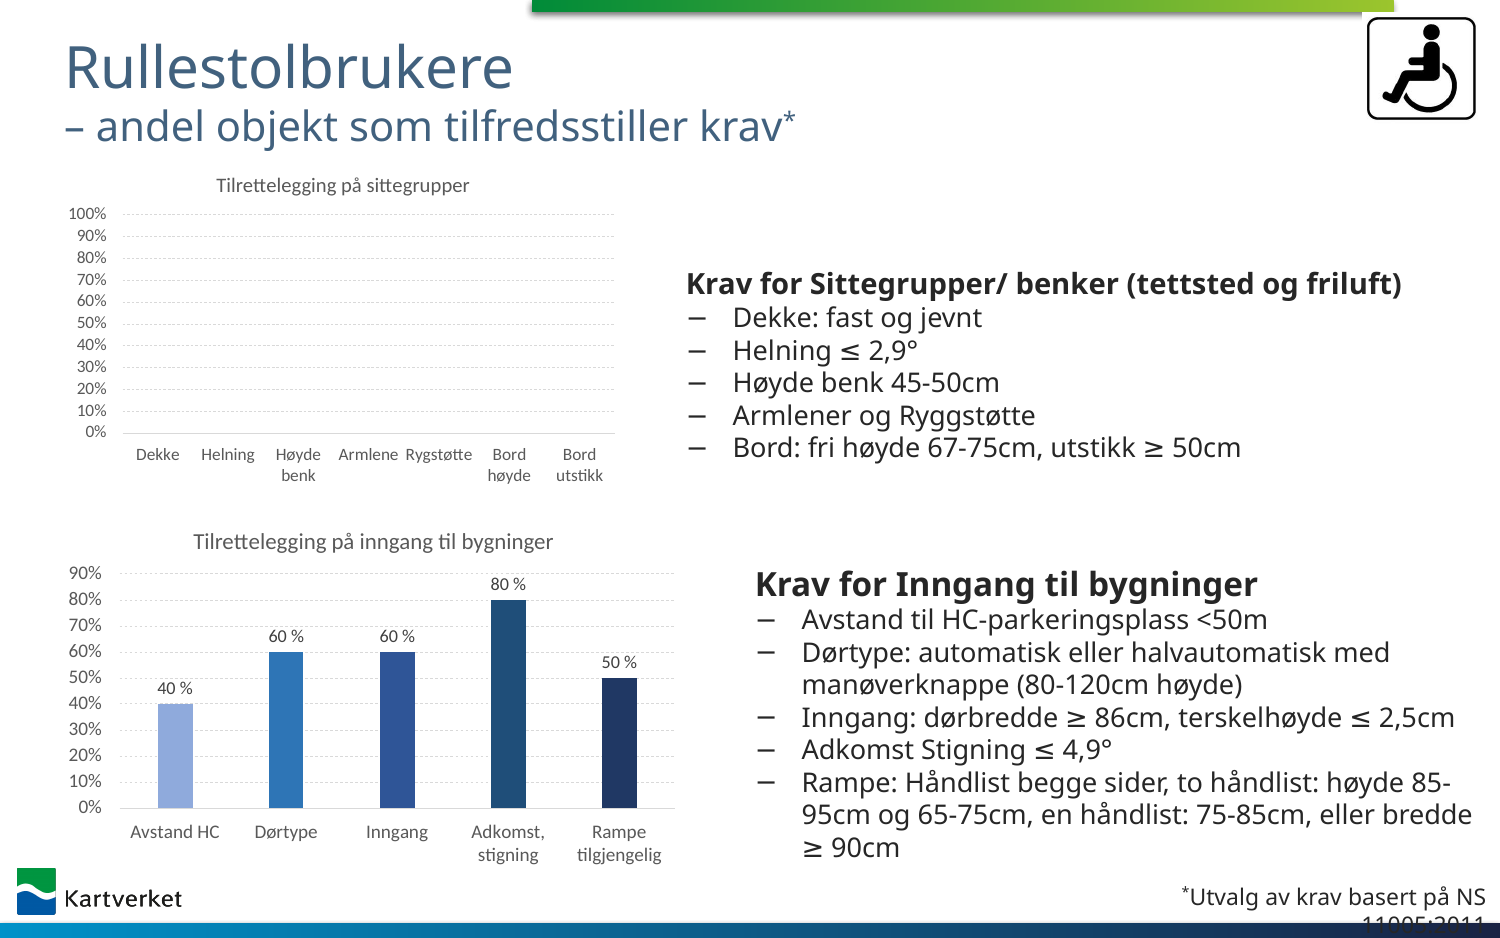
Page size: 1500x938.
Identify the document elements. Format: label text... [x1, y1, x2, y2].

text_box Rullestolbrukere – andel objekt som tilfredsstiller krav* [49, 25, 1431, 158]
text_box Krav for Inngang til bygninger Avstand til HC-parkeringsplass <50m Dørtype: automatisk eller halvautomatisk med manøverknappe (80-120cm høyde) Inngang: dørbredde ≥ 86cm, terskelhøyde ≤ 2,5cm Adkomst Stigning ≤ 4,9° Rampe: Håndlist begge sider, to håndlist: høyde 85-95cm og 65-75cm, en håndlist: 75-85cm, eller bredde ≥ 90cm [740, 555, 1491, 870]
picture [62, 520, 686, 874]
text_box *Utvalg av krav basert på NS 11005:2011 [1068, 873, 1500, 938]
text_box Krav for Sittegrupper/ benker (tettsted og friluft) Dekke: fast og jevnt Helning ≤ 2,9° Høyde benk 45-50cm Armlener og Ryggstøtte Bord: fri høyde 67-75cm, utstikk ≥ 50cm [670, 258, 1418, 471]
picture [62, 166, 625, 492]
picture [1362, 12, 1481, 126]
